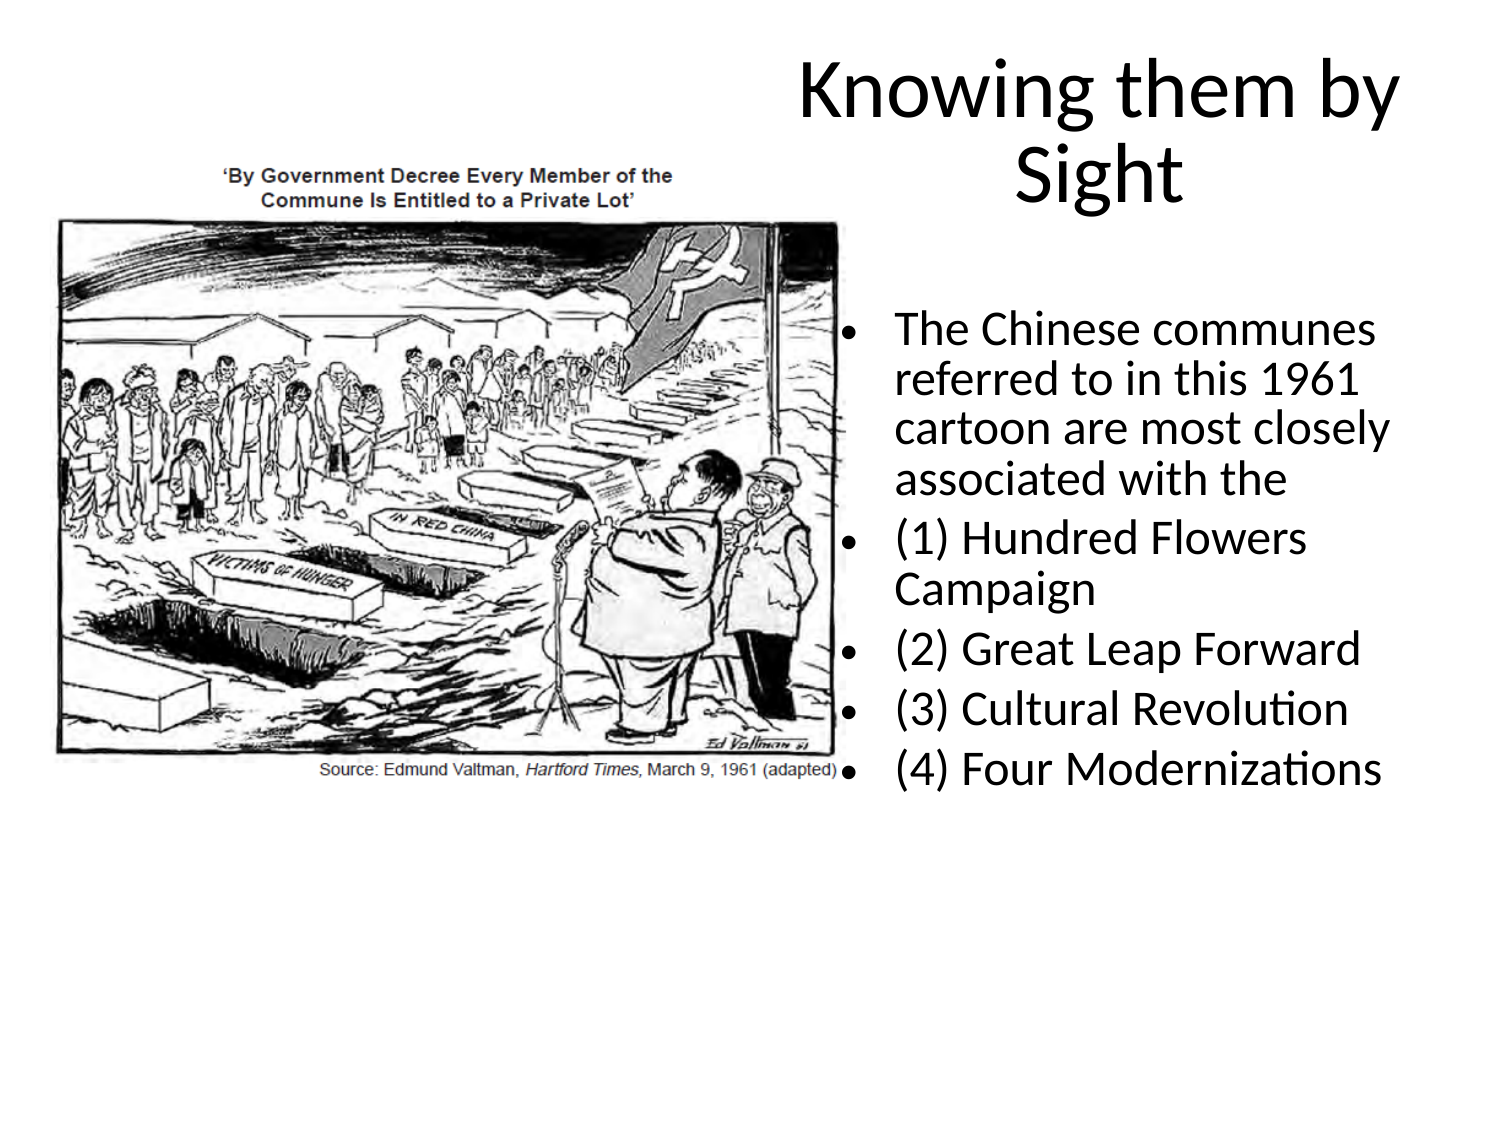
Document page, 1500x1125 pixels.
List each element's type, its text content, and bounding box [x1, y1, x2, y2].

picture [0, 162, 905, 801]
list The Chinese communes referred to in this 1961 cartoon are most closely associated with the (1) Hundred Flowers Campaign (2) Great Leap Forward (3) Cultural Revolution (4) Four Modernizations [825, 299, 1438, 818]
title Knowing them by Sight [774, 45, 1425, 233]
